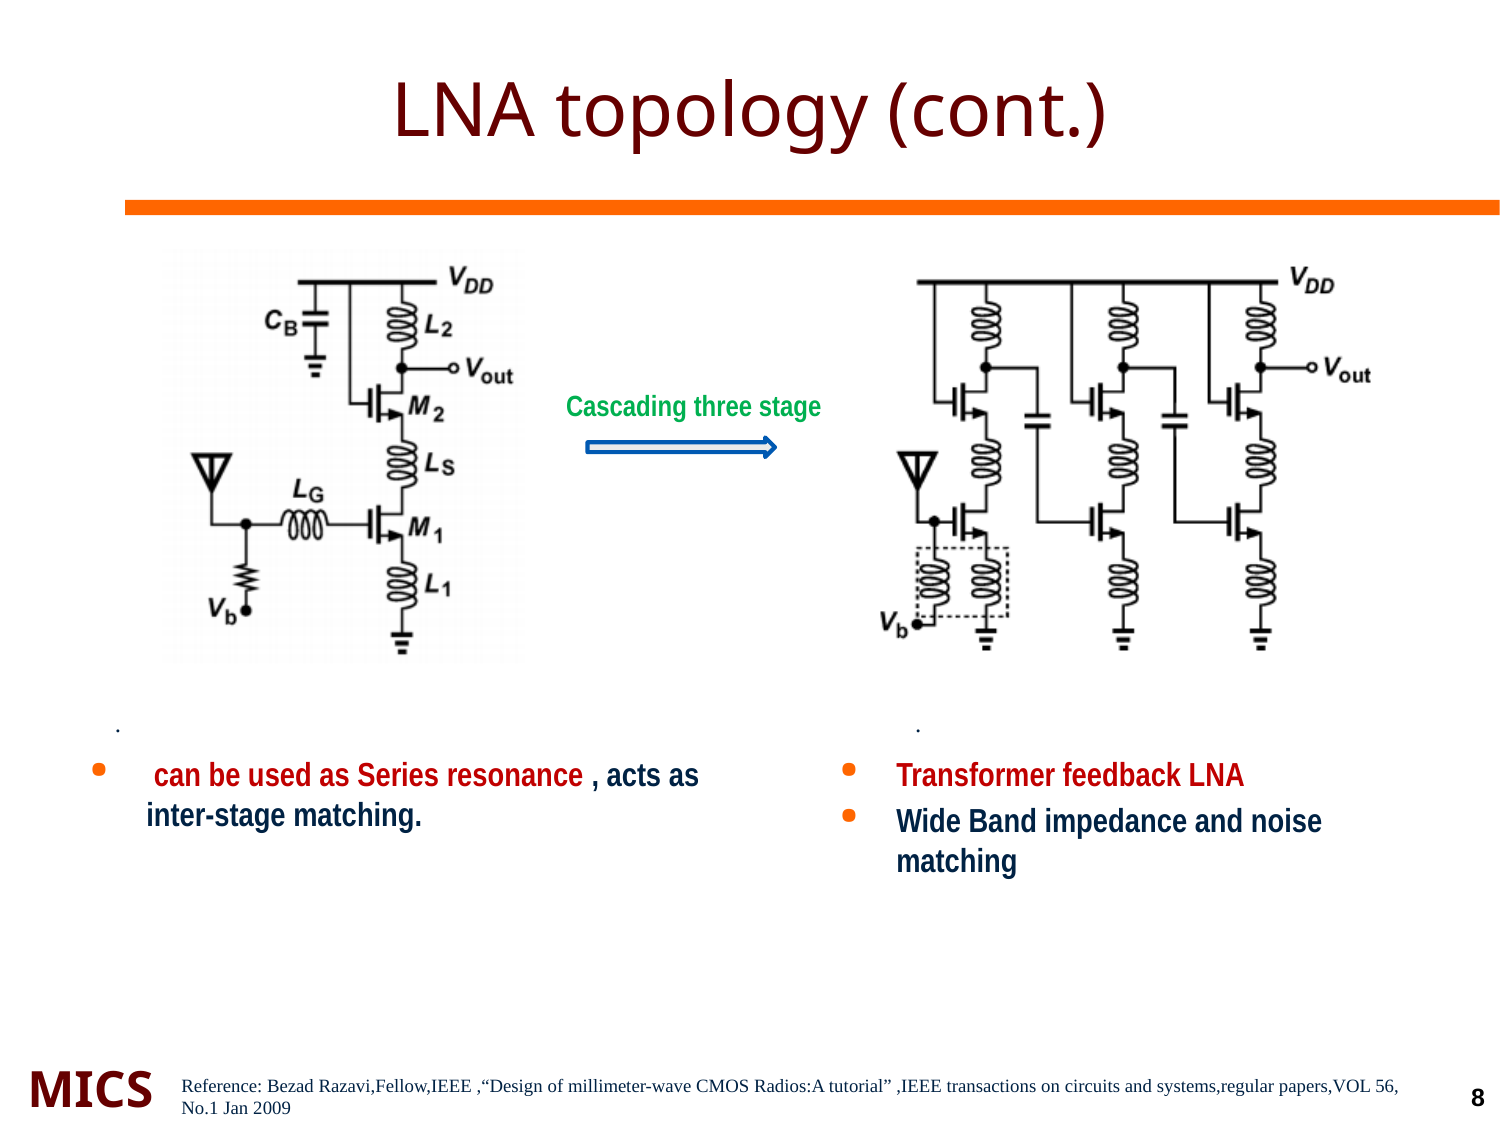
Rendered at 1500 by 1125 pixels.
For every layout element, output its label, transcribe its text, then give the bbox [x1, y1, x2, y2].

text_box Reference: Bezad Razavi,Fellow,IEEE ,“Design of millimeter-wave CMOS Radios:A tutorial” ,IEEE transactions on circuits and systems,regular papers,VOL 56, No.1 Jan 2009 [166, 1066, 1414, 1125]
text_box . [100, 699, 137, 745]
text_box Transformer feedback LNA Wide Band impedance and noise matching [824, 745, 1413, 875]
text_box . [900, 699, 937, 745]
picture [162, 249, 526, 665]
title LNA topology (cont.) [112, 12, 1388, 201]
picture [862, 256, 1388, 658]
text_box Cascading three stage [551, 379, 837, 430]
text_box [587, 437, 775, 458]
slide_number 8 [1425, 1067, 1500, 1125]
